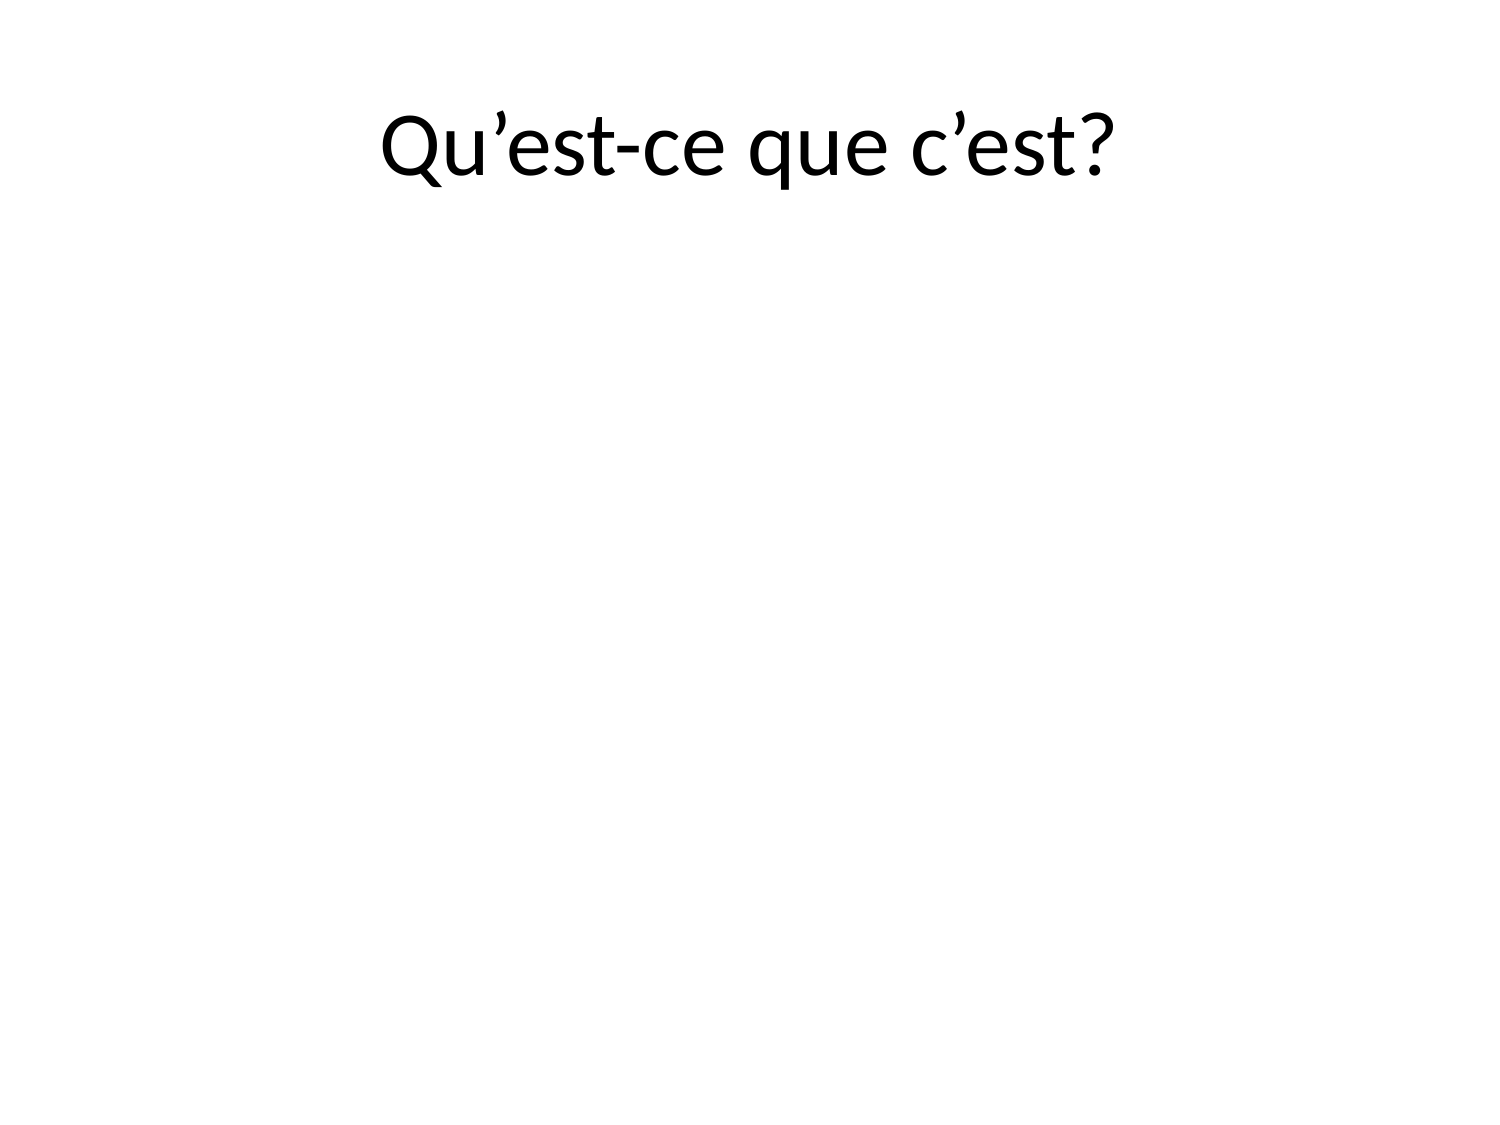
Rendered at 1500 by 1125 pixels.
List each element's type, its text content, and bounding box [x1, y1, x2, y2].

title Qu’est-ce que c’est? [75, 45, 1425, 233]
